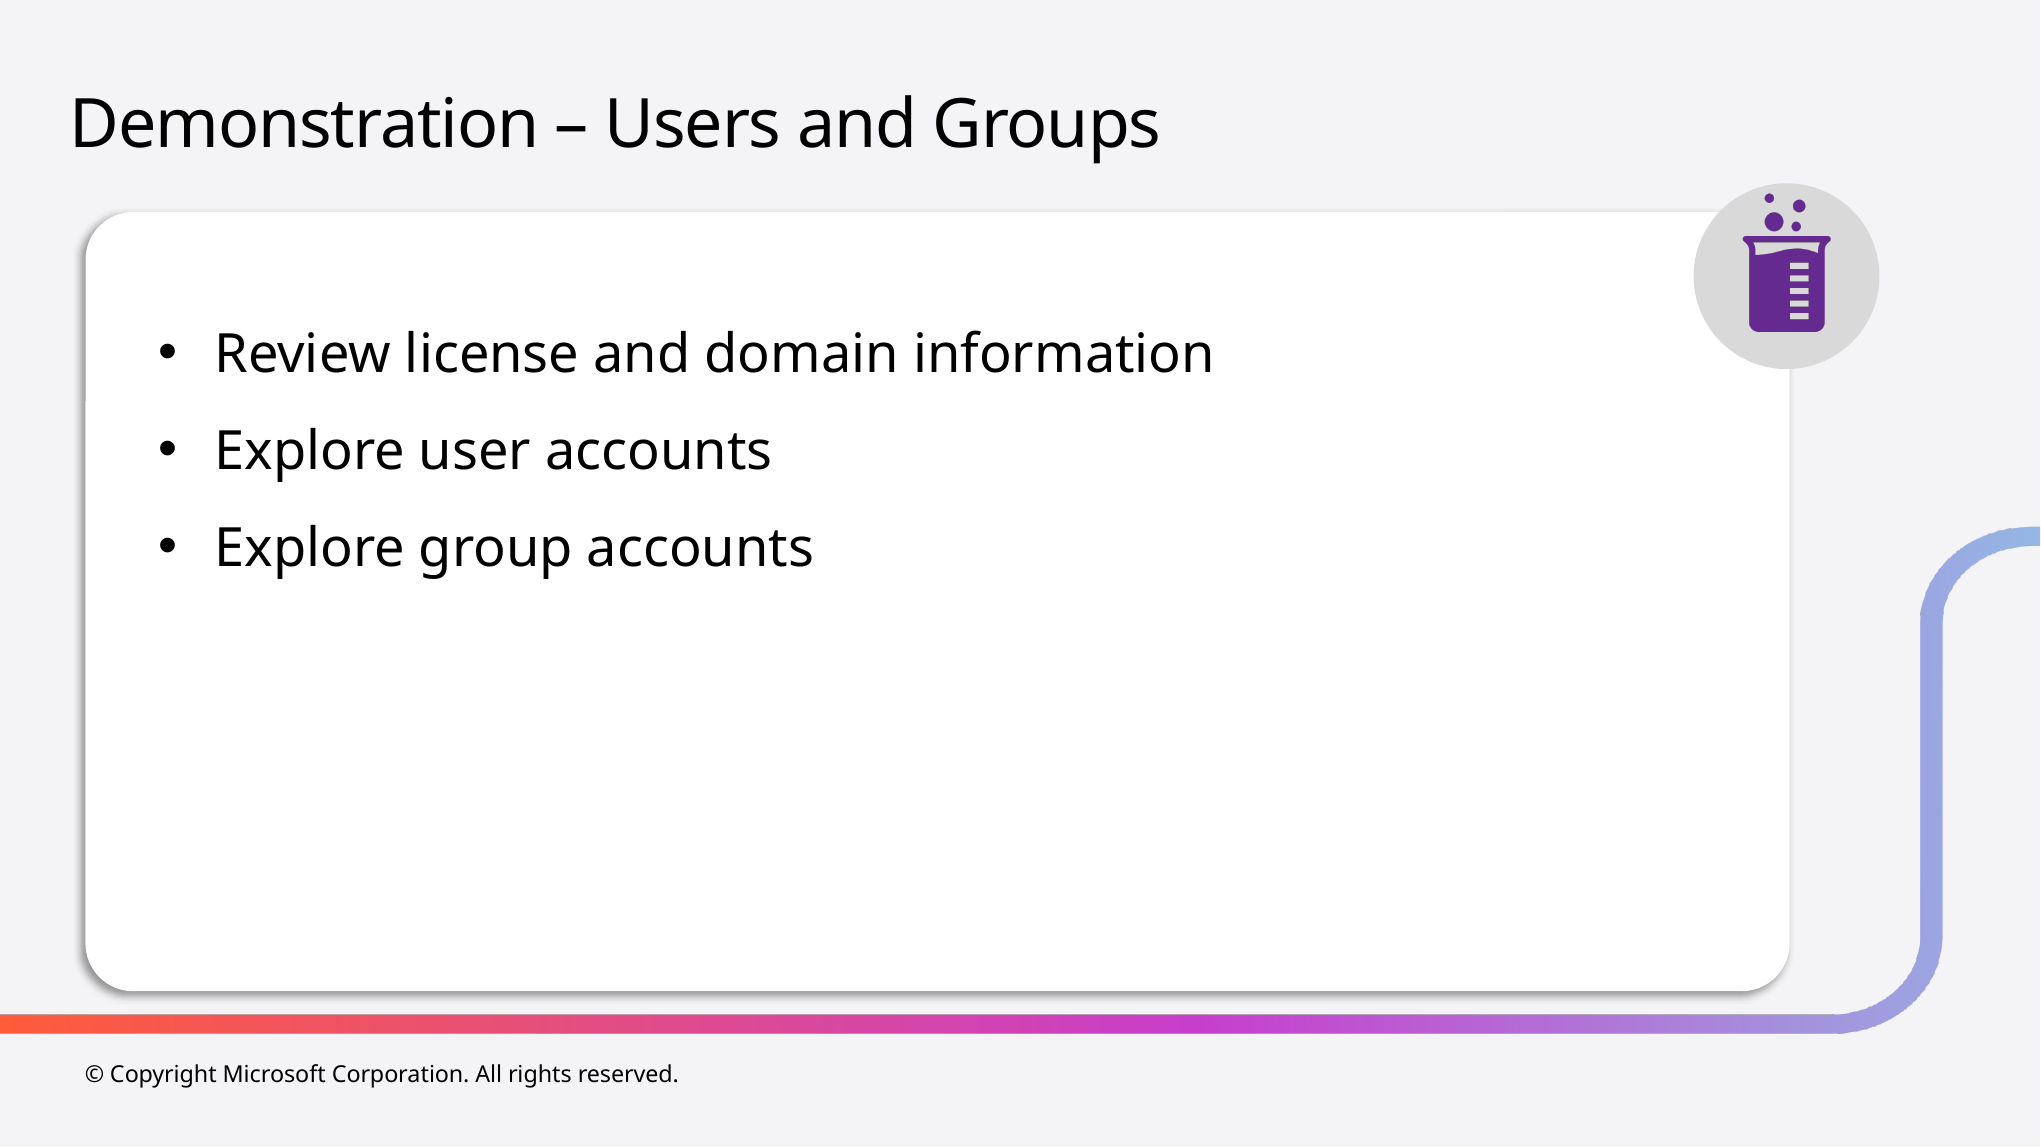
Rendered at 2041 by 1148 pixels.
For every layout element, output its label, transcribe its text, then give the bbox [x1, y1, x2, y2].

title Demonstration – Users and Groups [70, 73, 1968, 188]
picture [0, 526, 2041, 1034]
text_box Review license and domain information Explore user accounts Explore group accounts [157, 273, 1276, 590]
picture [1711, 188, 1862, 338]
